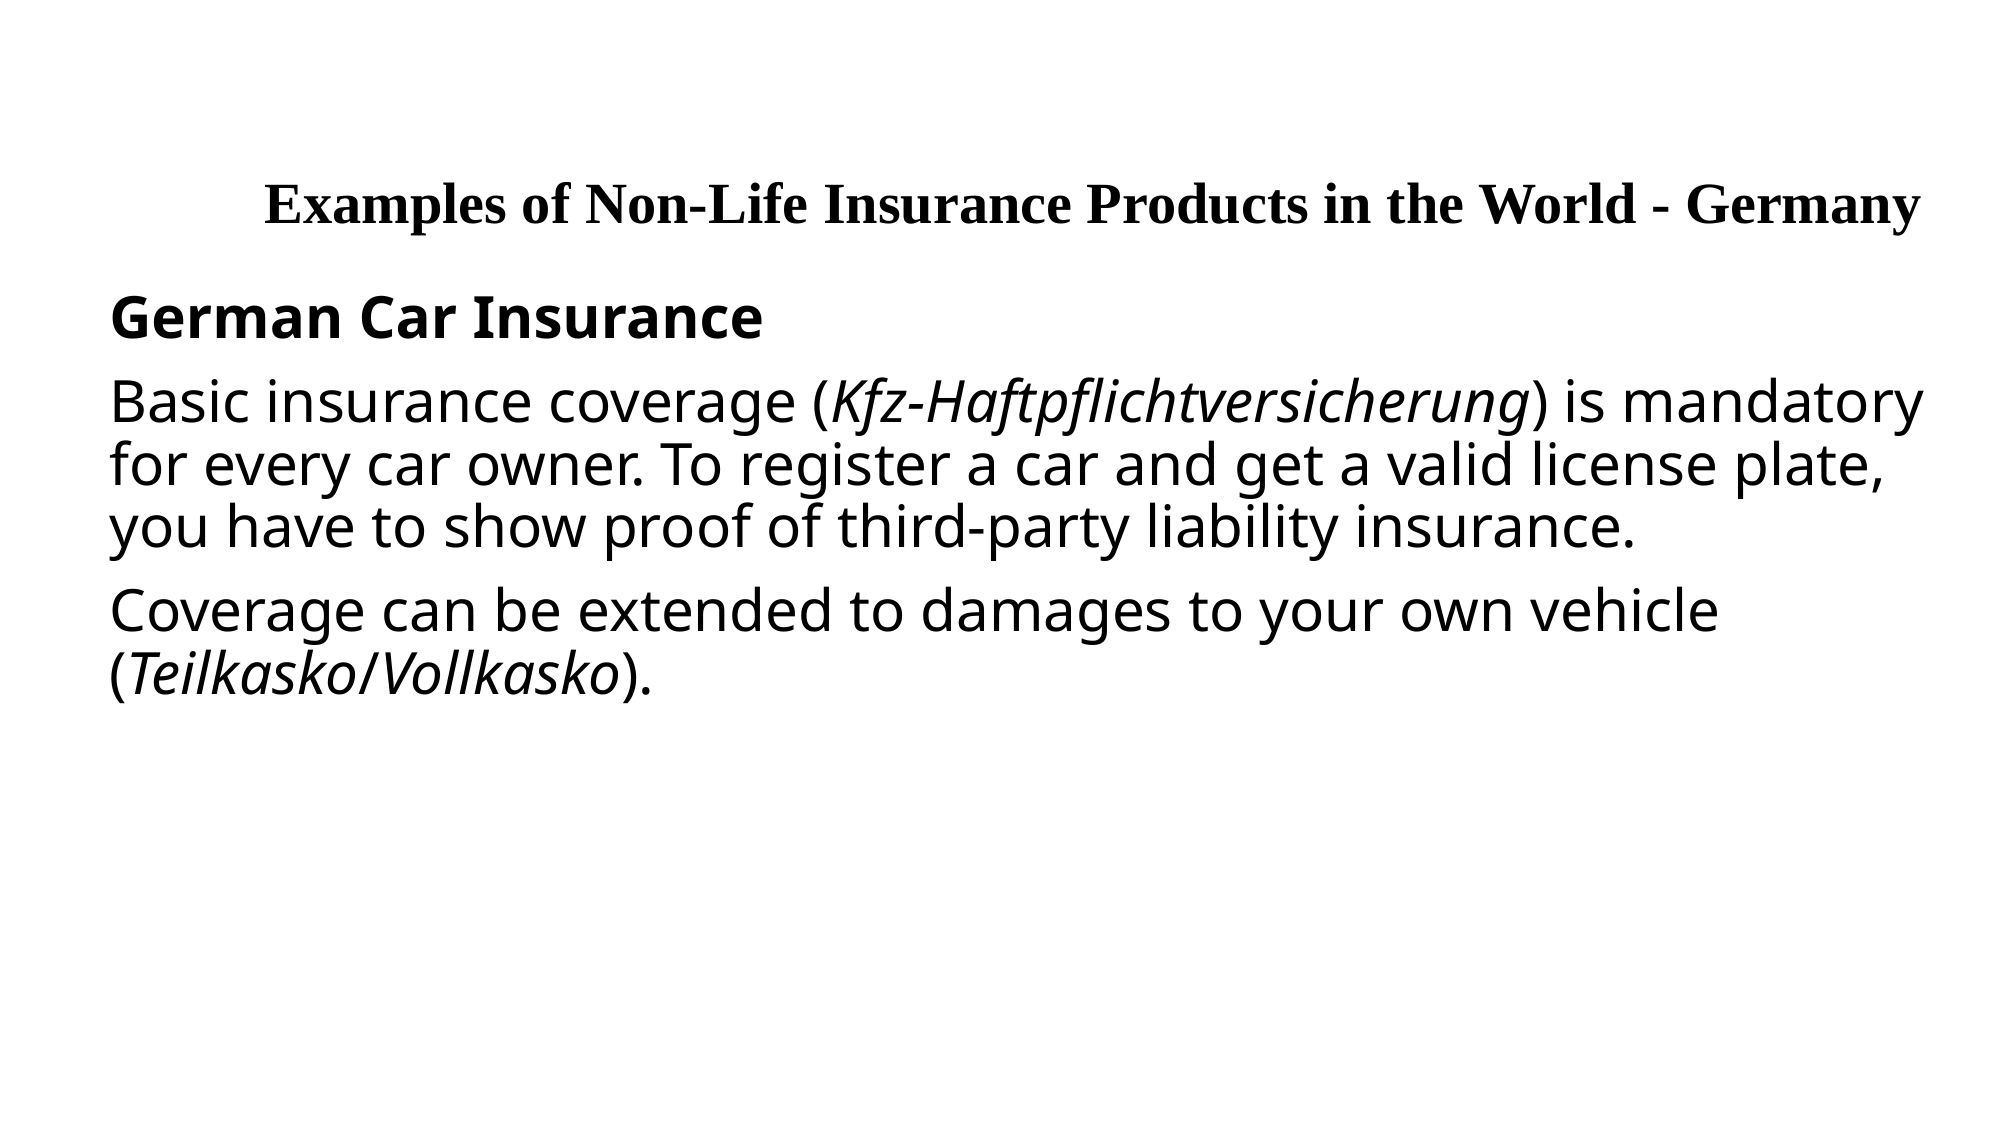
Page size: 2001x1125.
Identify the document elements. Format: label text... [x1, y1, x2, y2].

title Examples of Non-Life Insurance Products in the World - Germany [249, 161, 1972, 249]
list German Car Insurance Basic insurance coverage (Kfz-Haftpflichtversicherung) is mandatory for every car owner. To register a car and get a valid license plate, you have to show proof of third-party liability insurance. Coverage can be extended to damages to your own vehicle (Teilkasko/Vollkasko). [94, 280, 1960, 985]
